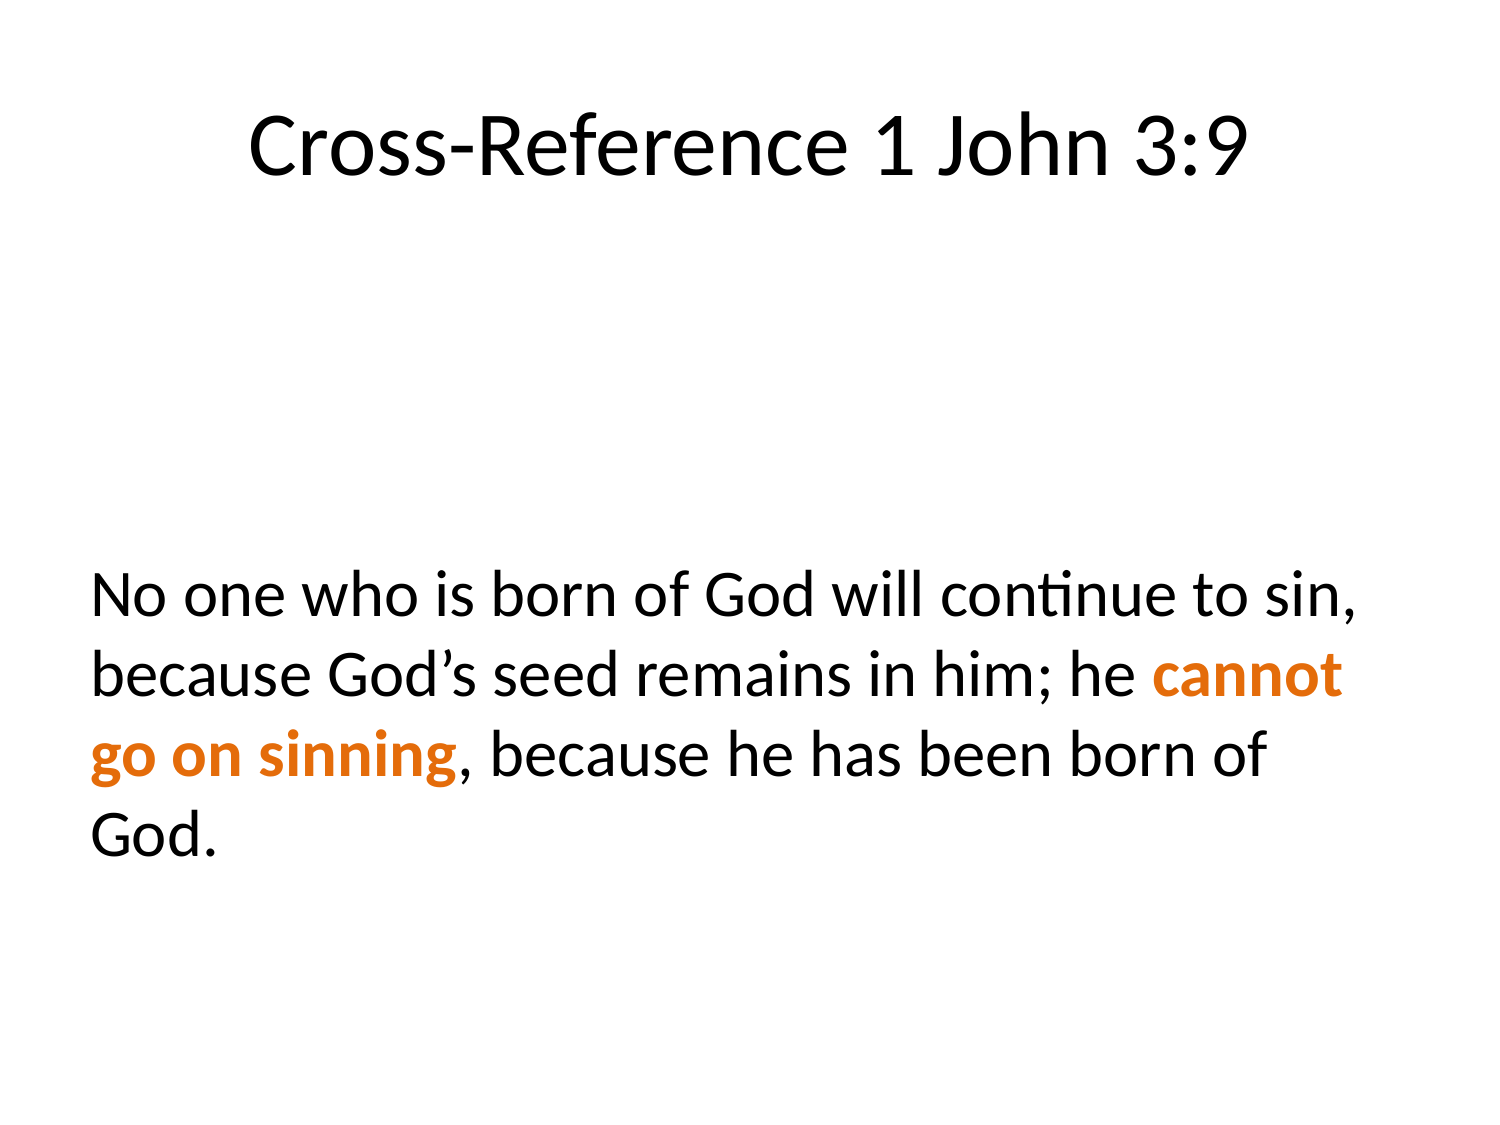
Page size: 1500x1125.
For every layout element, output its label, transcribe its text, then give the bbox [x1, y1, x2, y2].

title Cross-Reference 1 John 3:9 [75, 45, 1425, 233]
list No one who is born of God will continue to sin, because God’s seed remains in him; he cannot go on sinning, because he has been born of God. [75, 262, 1425, 1005]
